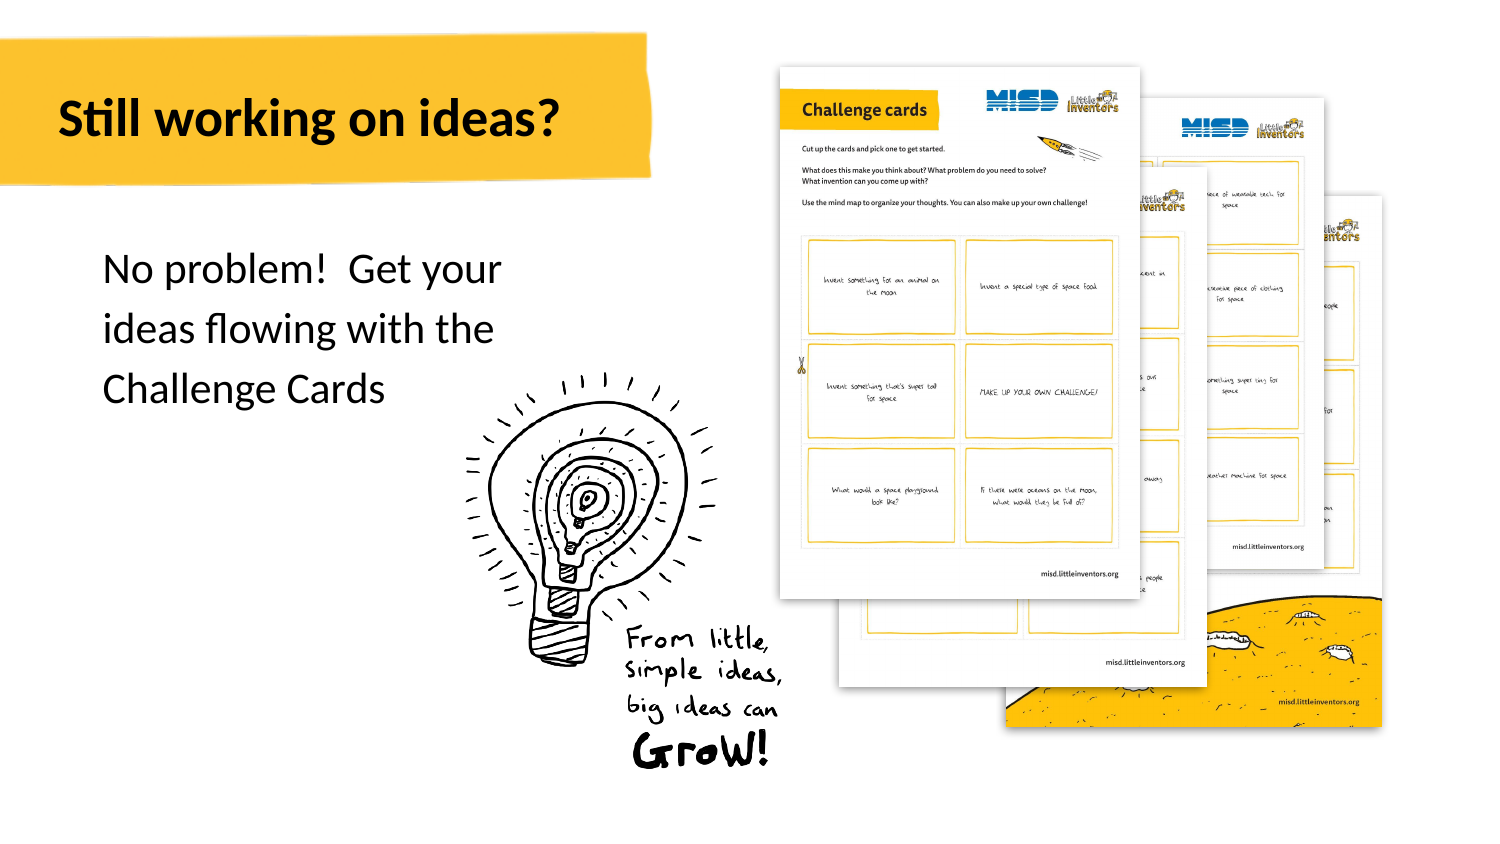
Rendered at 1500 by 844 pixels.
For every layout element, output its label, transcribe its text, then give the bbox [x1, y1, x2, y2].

picture [433, 67, 1382, 801]
picture [0, 26, 658, 190]
text_box No problem! Get your ideas flowing with the Challenge Cards [12, 216, 609, 428]
